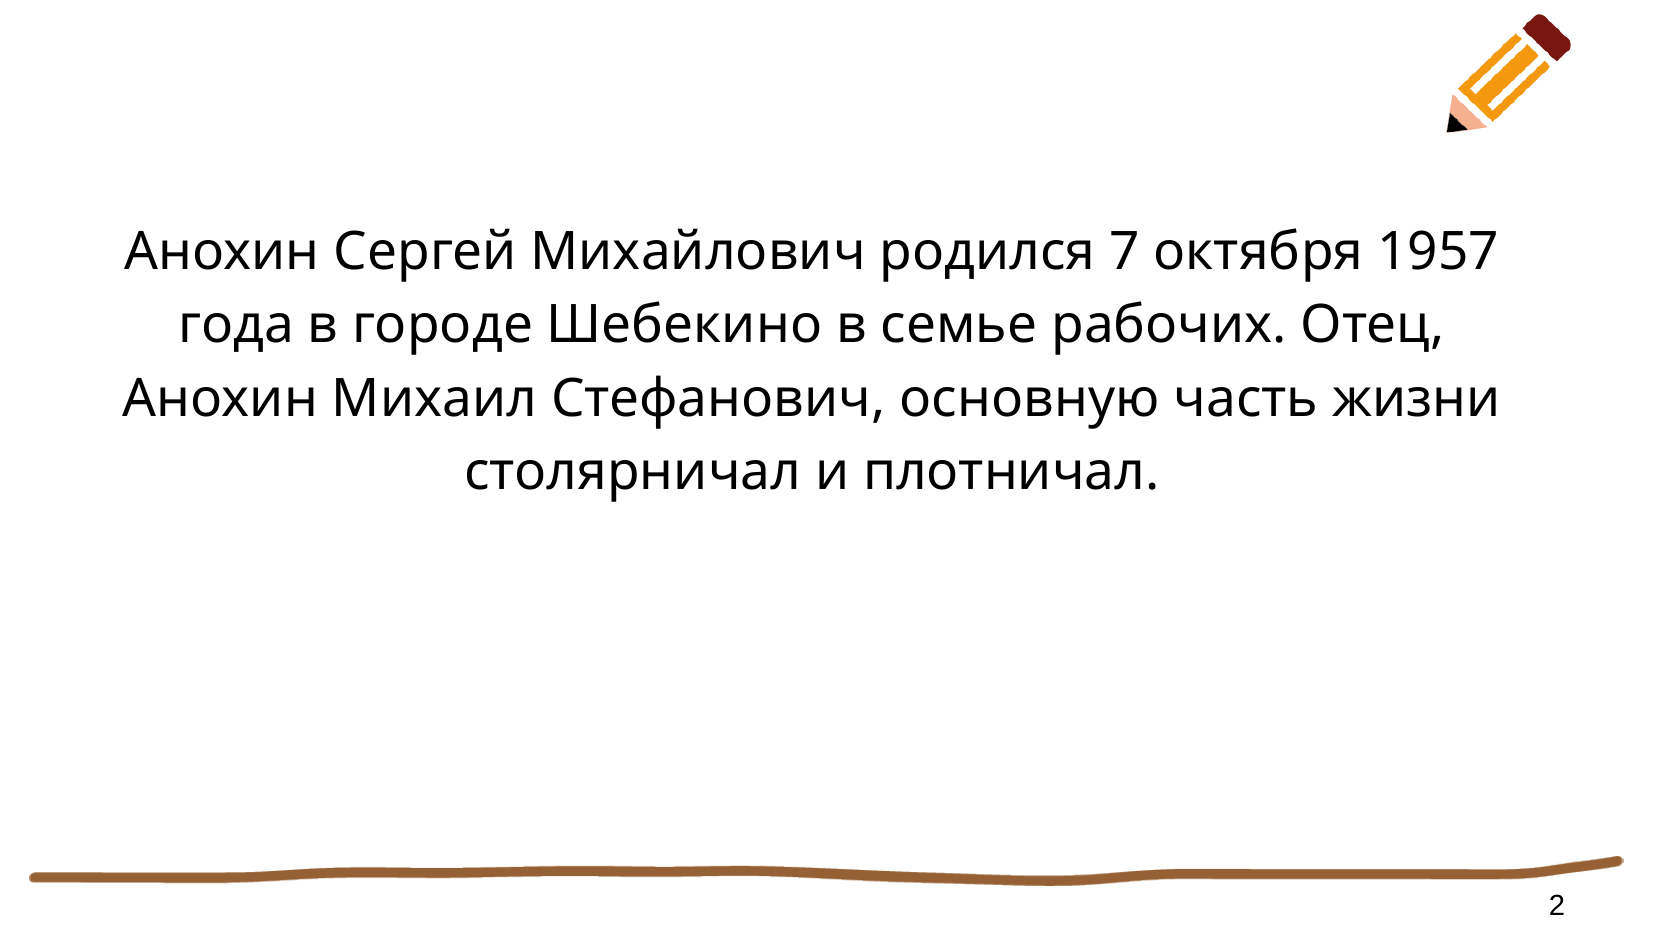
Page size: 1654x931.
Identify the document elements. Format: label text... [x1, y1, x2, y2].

slide_number 2 [1181, 885, 1565, 931]
list Анохин Сергей Михайлович родился 7 октября 1957 года в городе Шебекино в семье рабочих. Отец, Анохин Михаил Стефанович, основную часть жизни столярничал и плотничал. [88, 206, 1536, 502]
picture [1446, 14, 1571, 133]
picture [29, 856, 1624, 886]
